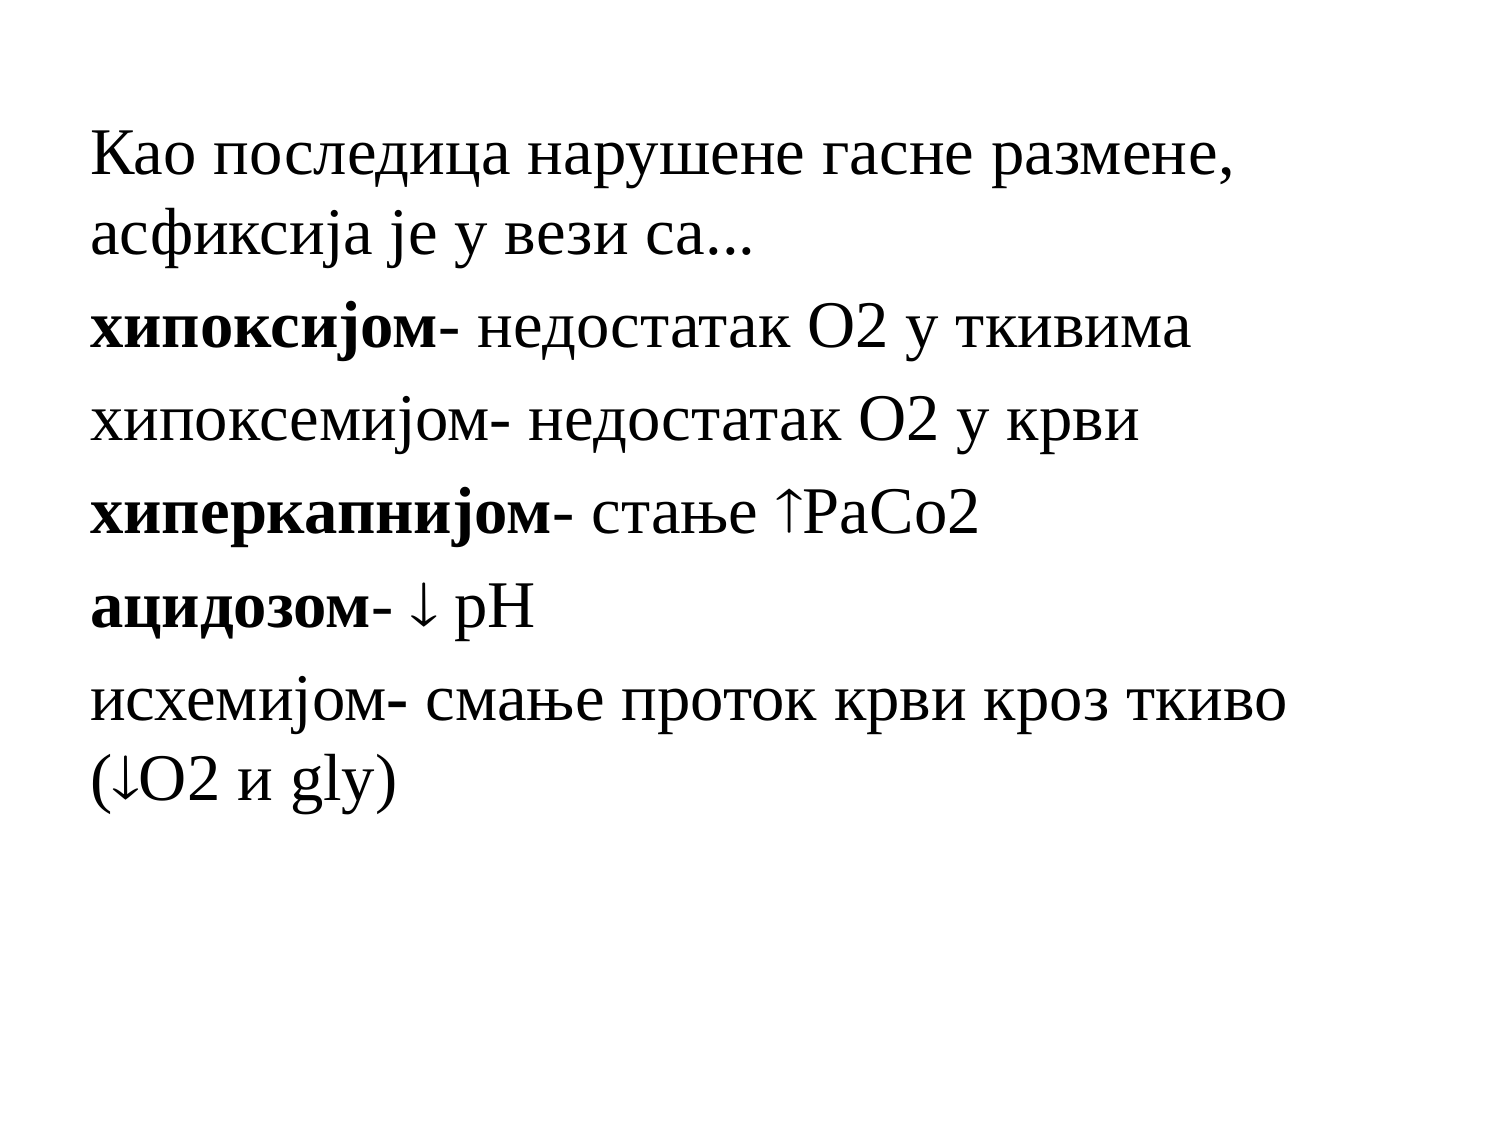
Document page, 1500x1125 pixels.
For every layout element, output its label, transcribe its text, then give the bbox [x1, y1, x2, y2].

list Као последица нарушене гасне разменe, асфиксија је у вези са... хипоксијом- недостатак О2 у ткивима хипоксемијом- недостатак О2 у крви хиперкапнијом- стање PaCo2 ацидозом-  pH исхемијом- смање проток крви кроз ткиво (О2 и gly) [75, 99, 1425, 843]
